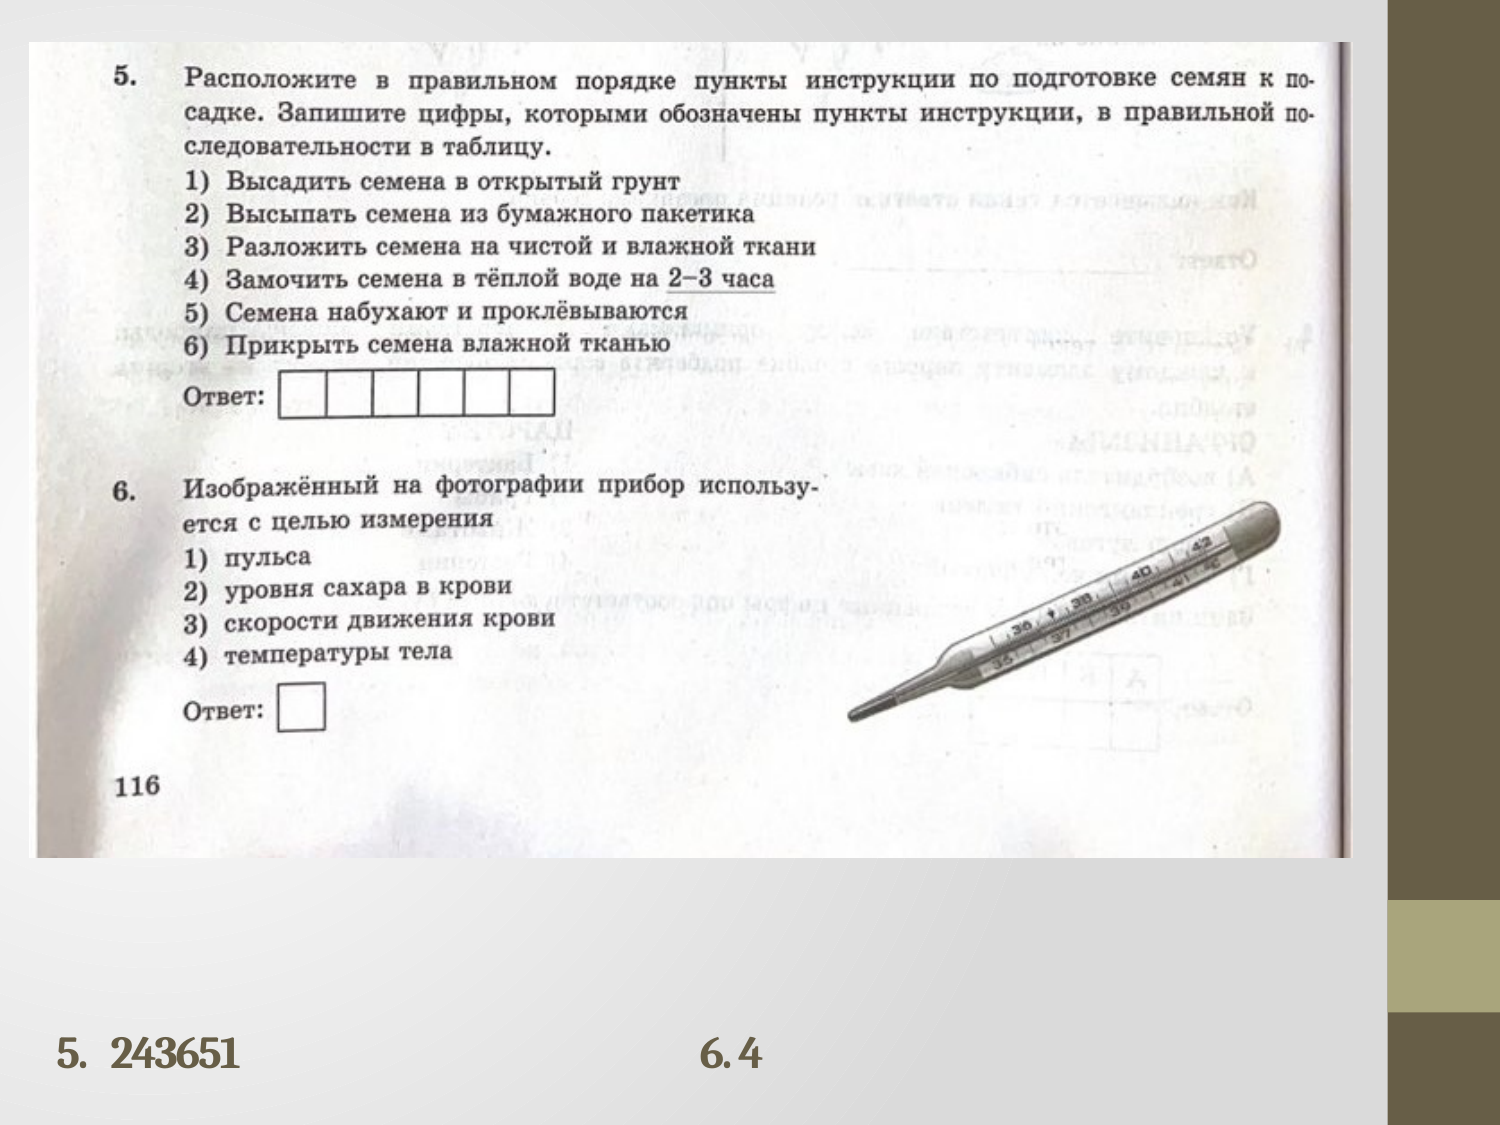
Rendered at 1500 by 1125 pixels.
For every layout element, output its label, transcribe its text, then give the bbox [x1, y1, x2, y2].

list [28, 42, 1353, 859]
title 5. 243651 6. 4 [41, 987, 1317, 1086]
